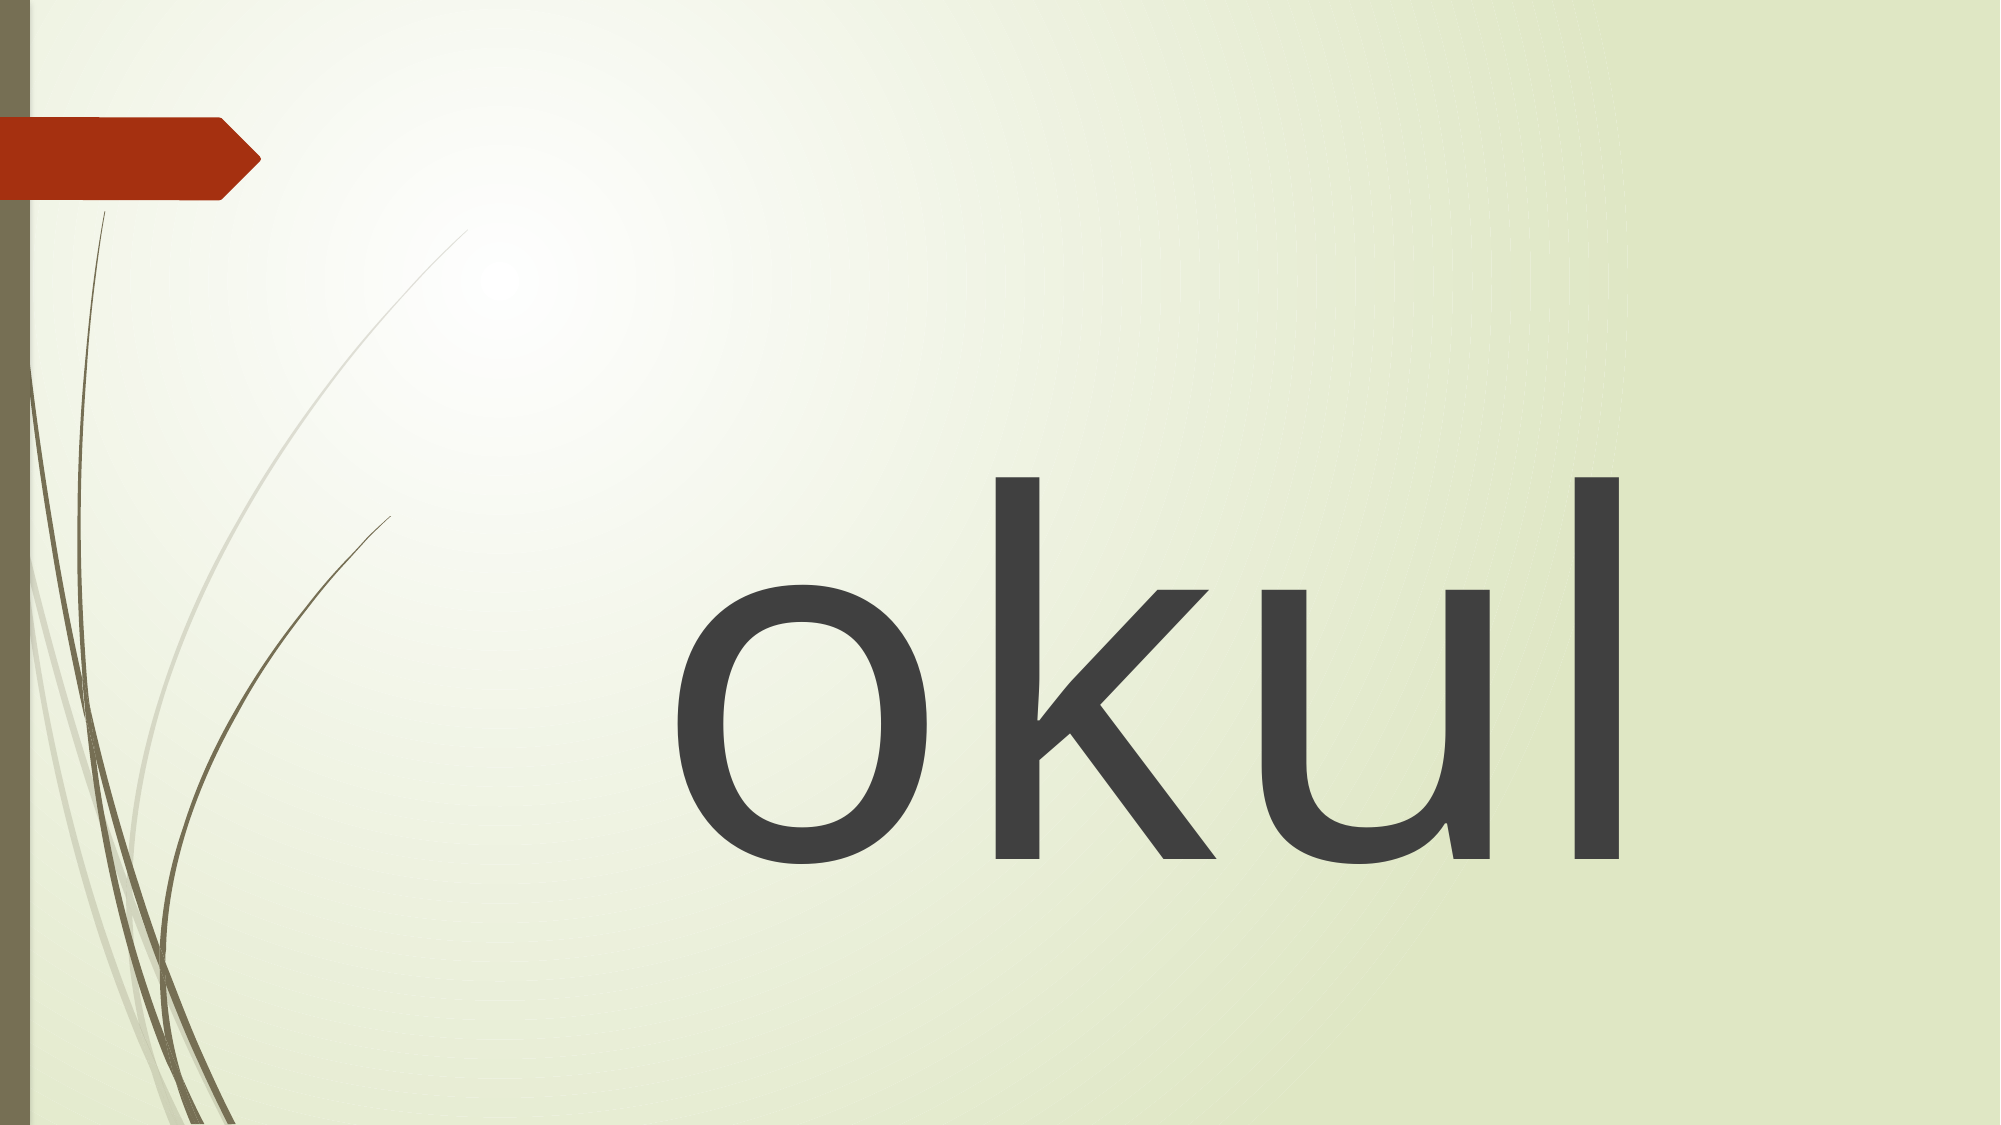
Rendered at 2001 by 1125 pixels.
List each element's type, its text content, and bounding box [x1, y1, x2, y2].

list okul [424, 350, 1888, 970]
